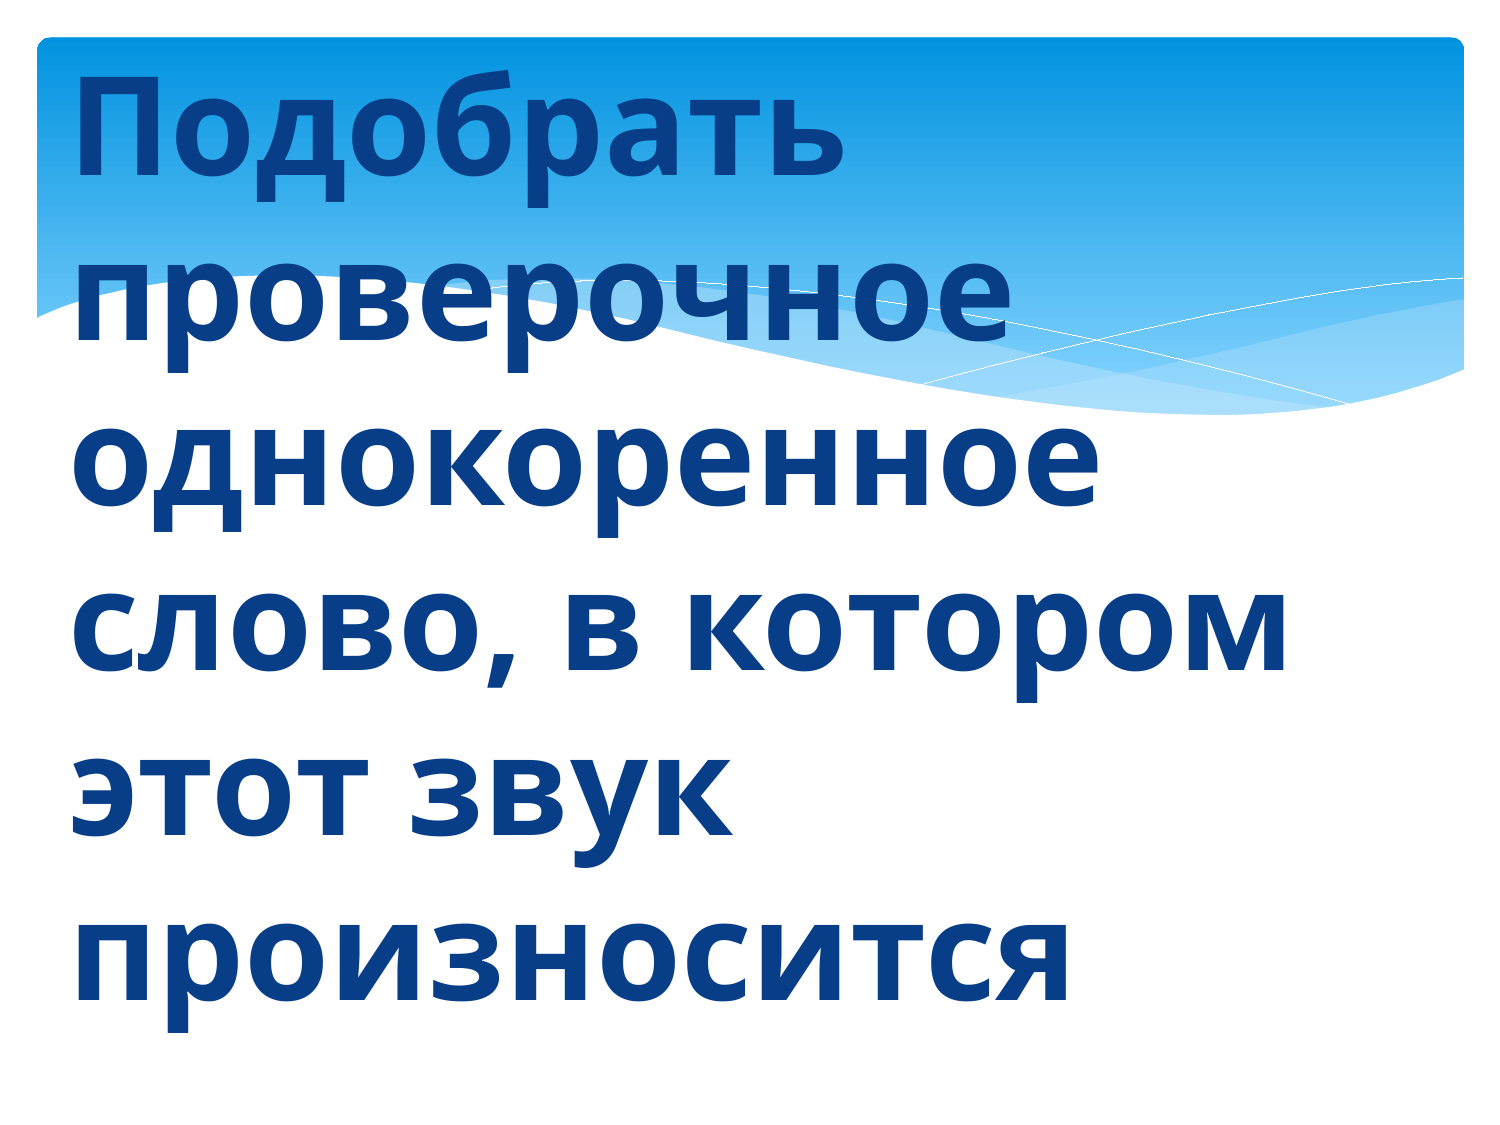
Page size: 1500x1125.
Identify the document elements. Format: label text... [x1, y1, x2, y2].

list Подобрать проверочное однокоренное слово, в котором этот звук произносится [53, 30, 1459, 1083]
